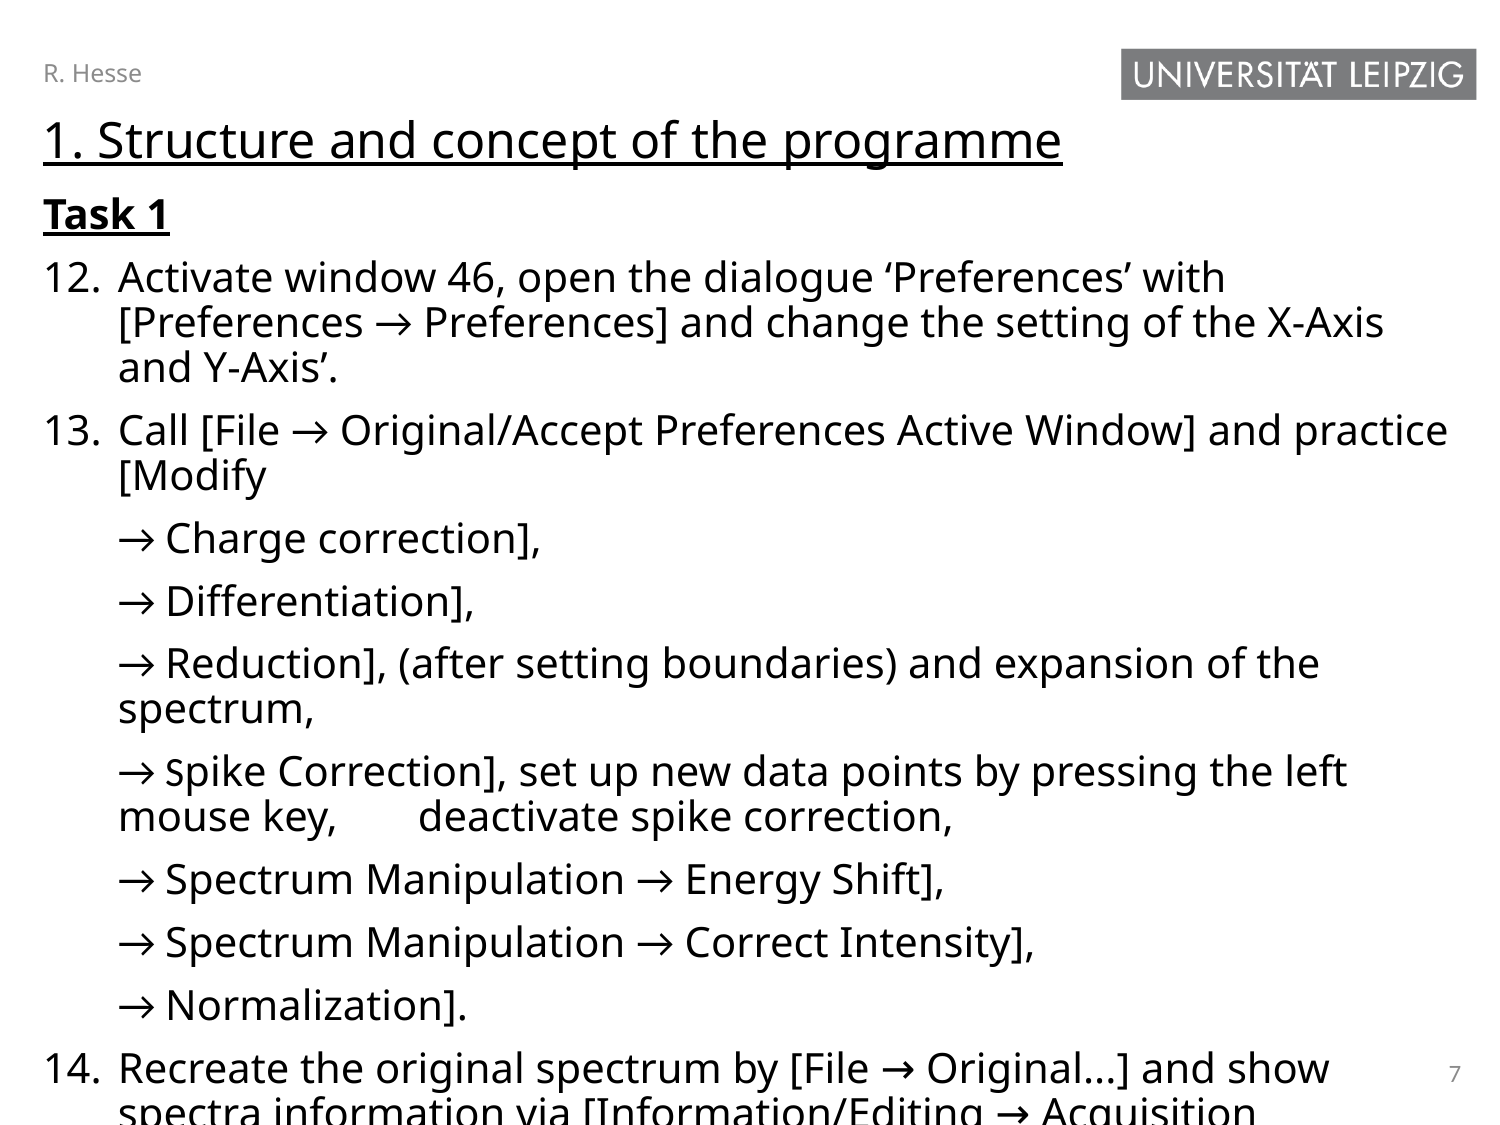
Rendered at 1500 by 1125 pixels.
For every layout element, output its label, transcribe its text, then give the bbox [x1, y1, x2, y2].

text_box 1. Structure and concept of the programme [28, 101, 1269, 177]
footer R. Hesse [28, 44, 1410, 105]
text_box Task 1 Activate window 46, open the dialogue ‘Preferences’ with [Preferences → Preferences] and change the setting of the X-Axis and Y-Axis’. Call [File → Original/Accept Preferences Active Window] and practice [Modify → Charge correction], → Differentiation], → Reduction], (after setting boundaries) and expansion of the spectrum, → Spike Correction], set up new data points by pressing the left mouse key, deactivate spike correction, → Spectrum Manipulation → Energy Shift], → Spectrum Manipulation → Correct Intensity], → Normalization]. Recreate the original spectrum by [File → Original...] and show spectra information via [Information/Editing → Acquisition Parameters] or by pressing the middle mouse key. [28, 185, 1477, 1125]
picture [1410, 48, 1477, 100]
